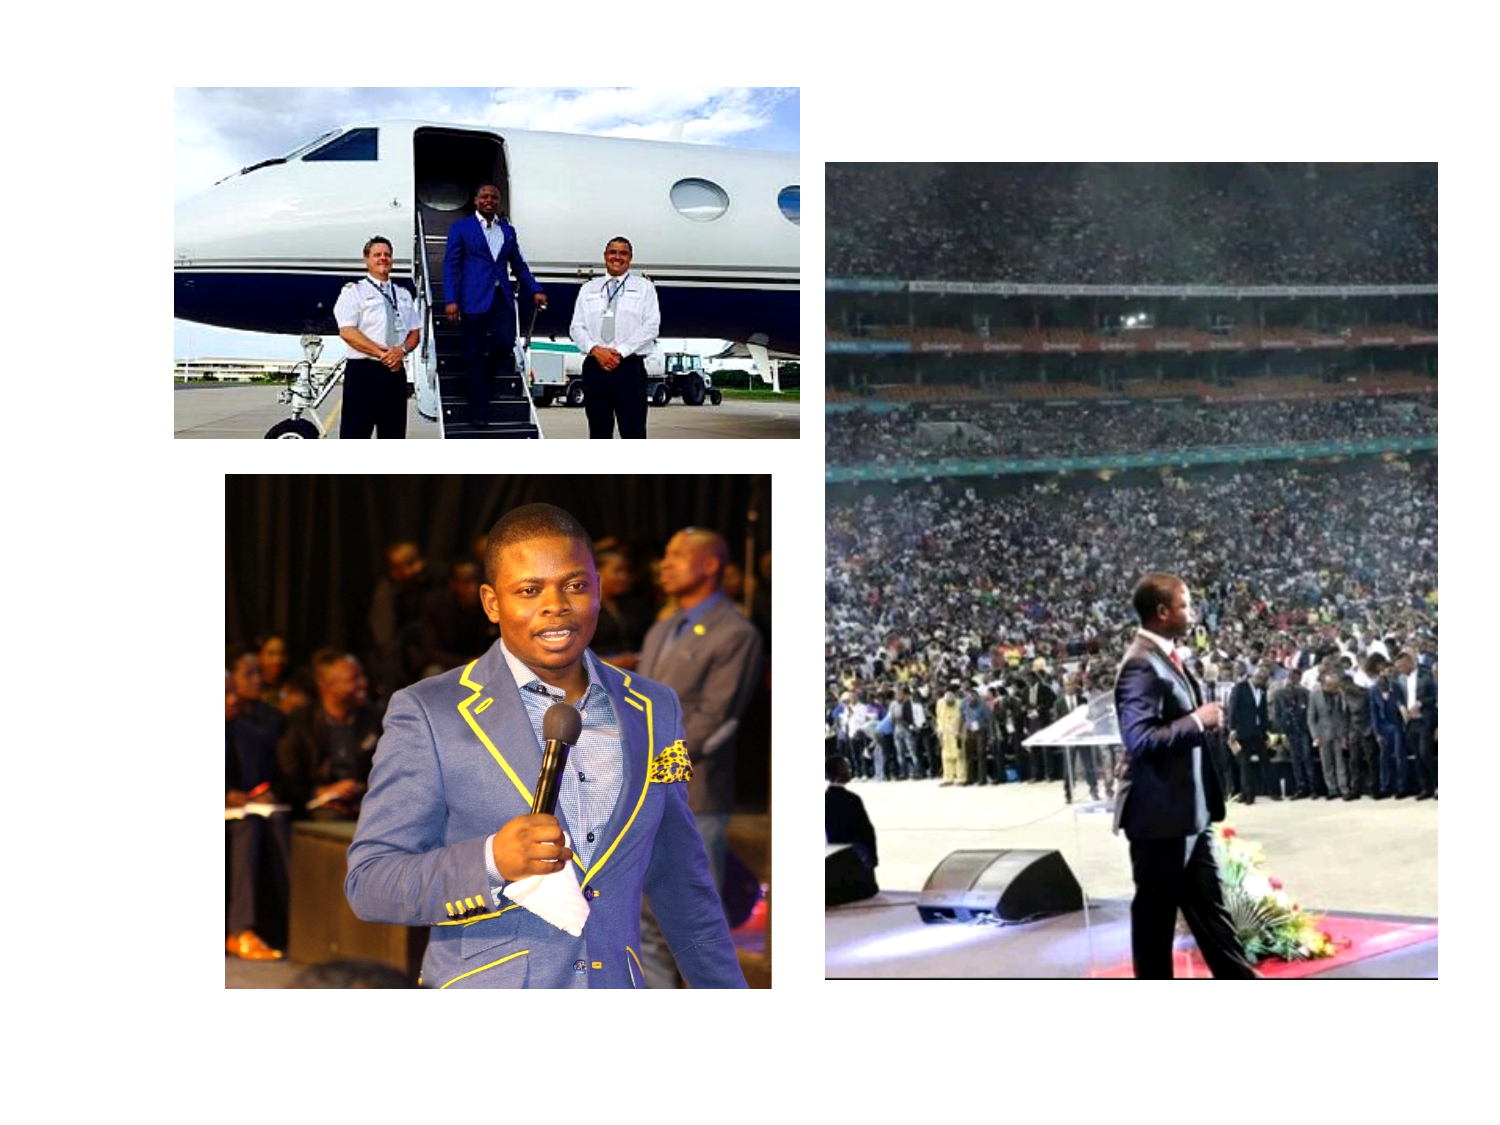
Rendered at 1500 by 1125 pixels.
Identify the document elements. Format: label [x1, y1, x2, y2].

picture [174, 87, 801, 440]
picture [824, 162, 1438, 980]
picture [224, 474, 772, 989]
